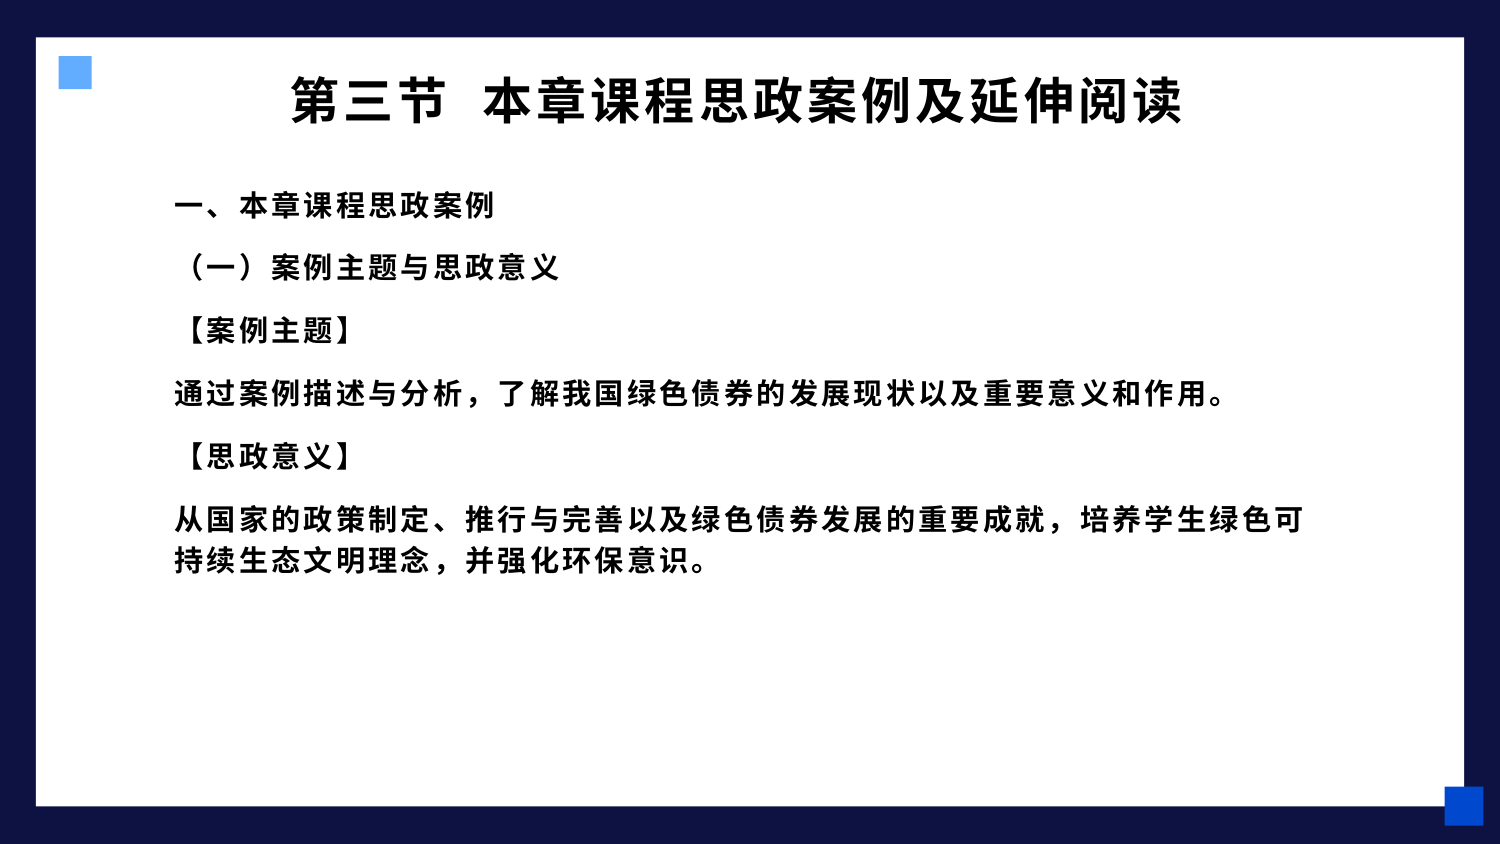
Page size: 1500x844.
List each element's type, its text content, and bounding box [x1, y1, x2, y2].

list 一、本章课程思政案例 （一）案例主题与思政意义 【案例主题】 通过案例描述与分析，了解我国绿色债券的发展现状以及重要意义和作用。 【思政意义】 从国家的政策制定、推行与完善以及绿色债券发展的重要成就，培养学生绿色可持续生态文明理念，并强化环保意识。 [157, 179, 1353, 604]
title 第三节 本章课程思政案例及延伸阅读 [141, 48, 1327, 138]
